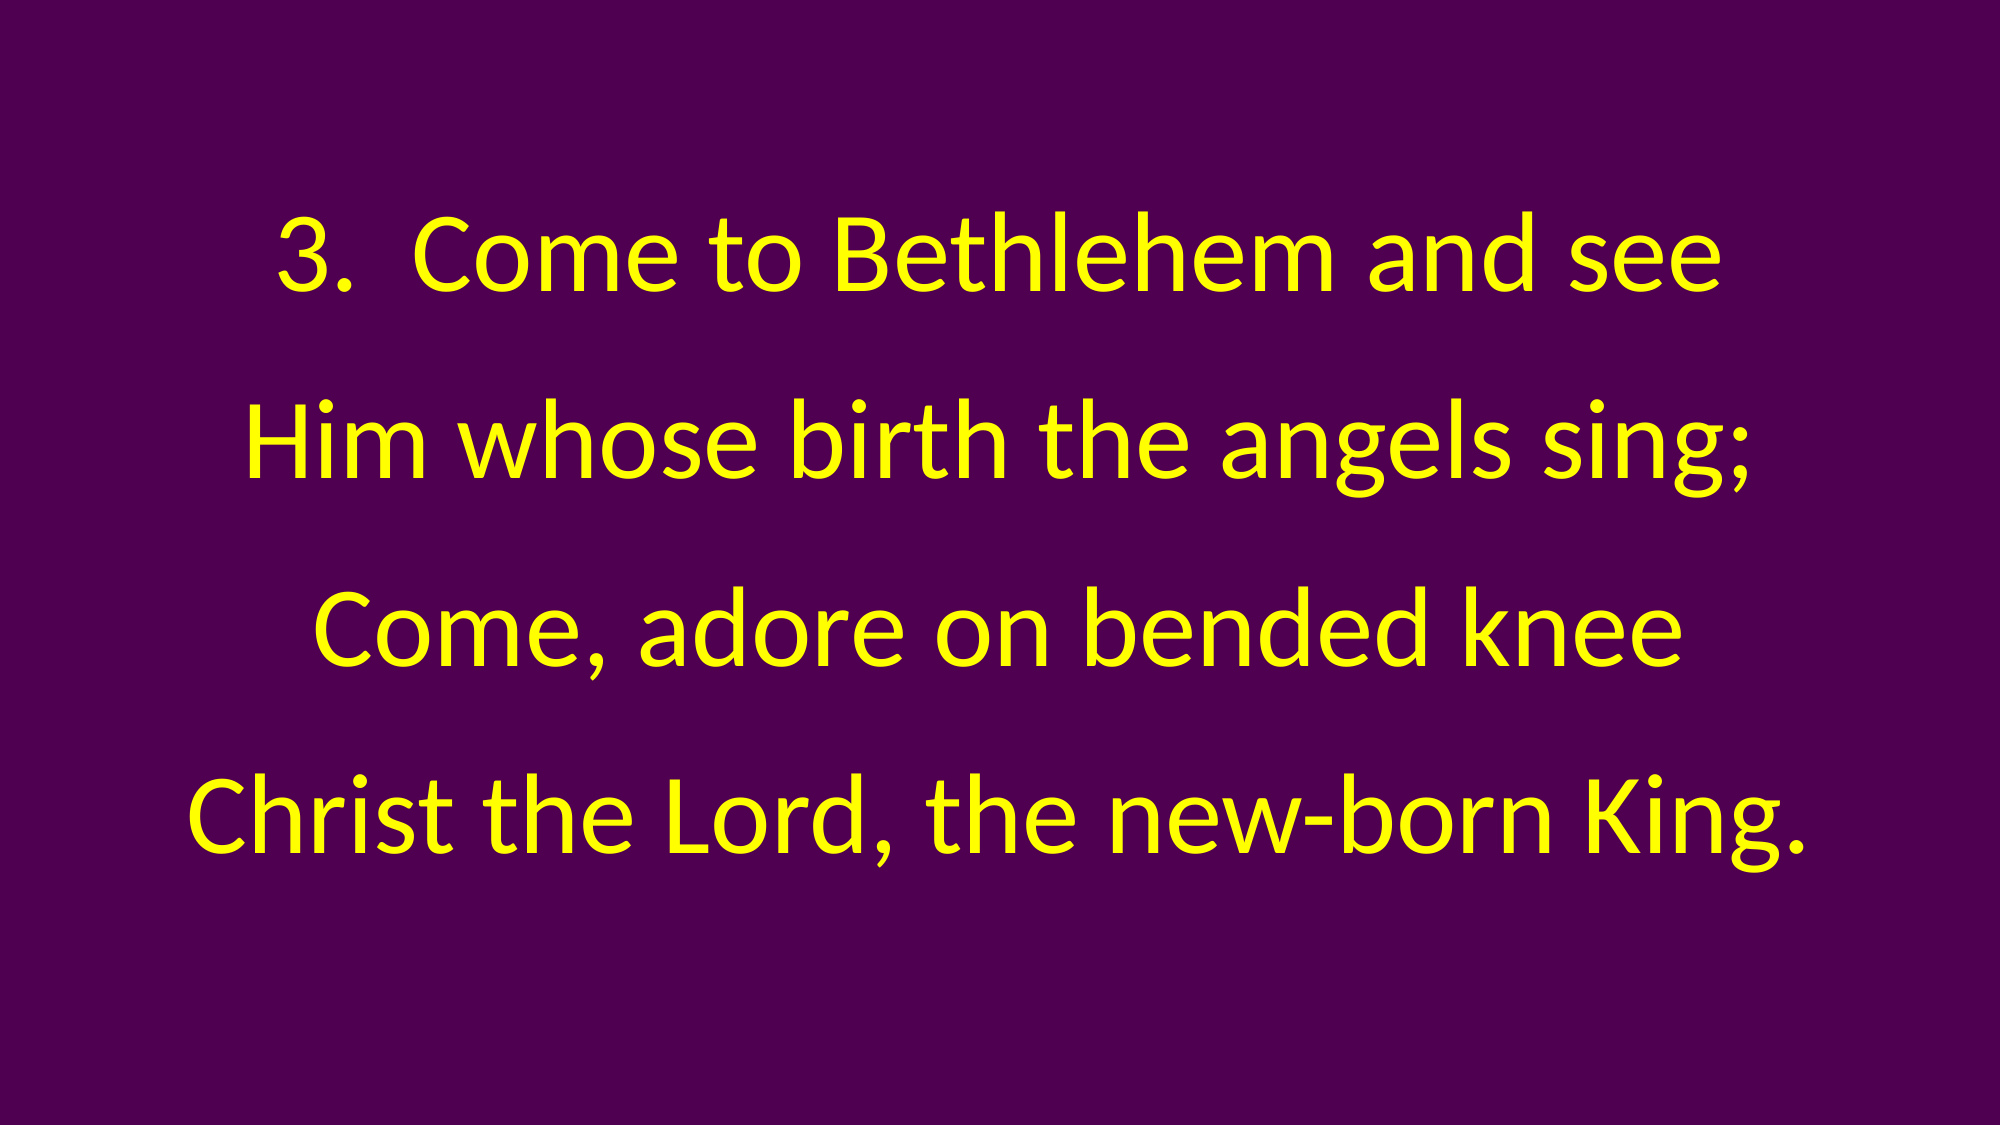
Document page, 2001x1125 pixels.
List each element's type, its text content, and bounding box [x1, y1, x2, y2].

text_box 3. Come to Bethlehem and see Him whose birth the angels sing; Come, adore on bended knee Christ the Lord, the new-born King. [0, 169, 2000, 885]
